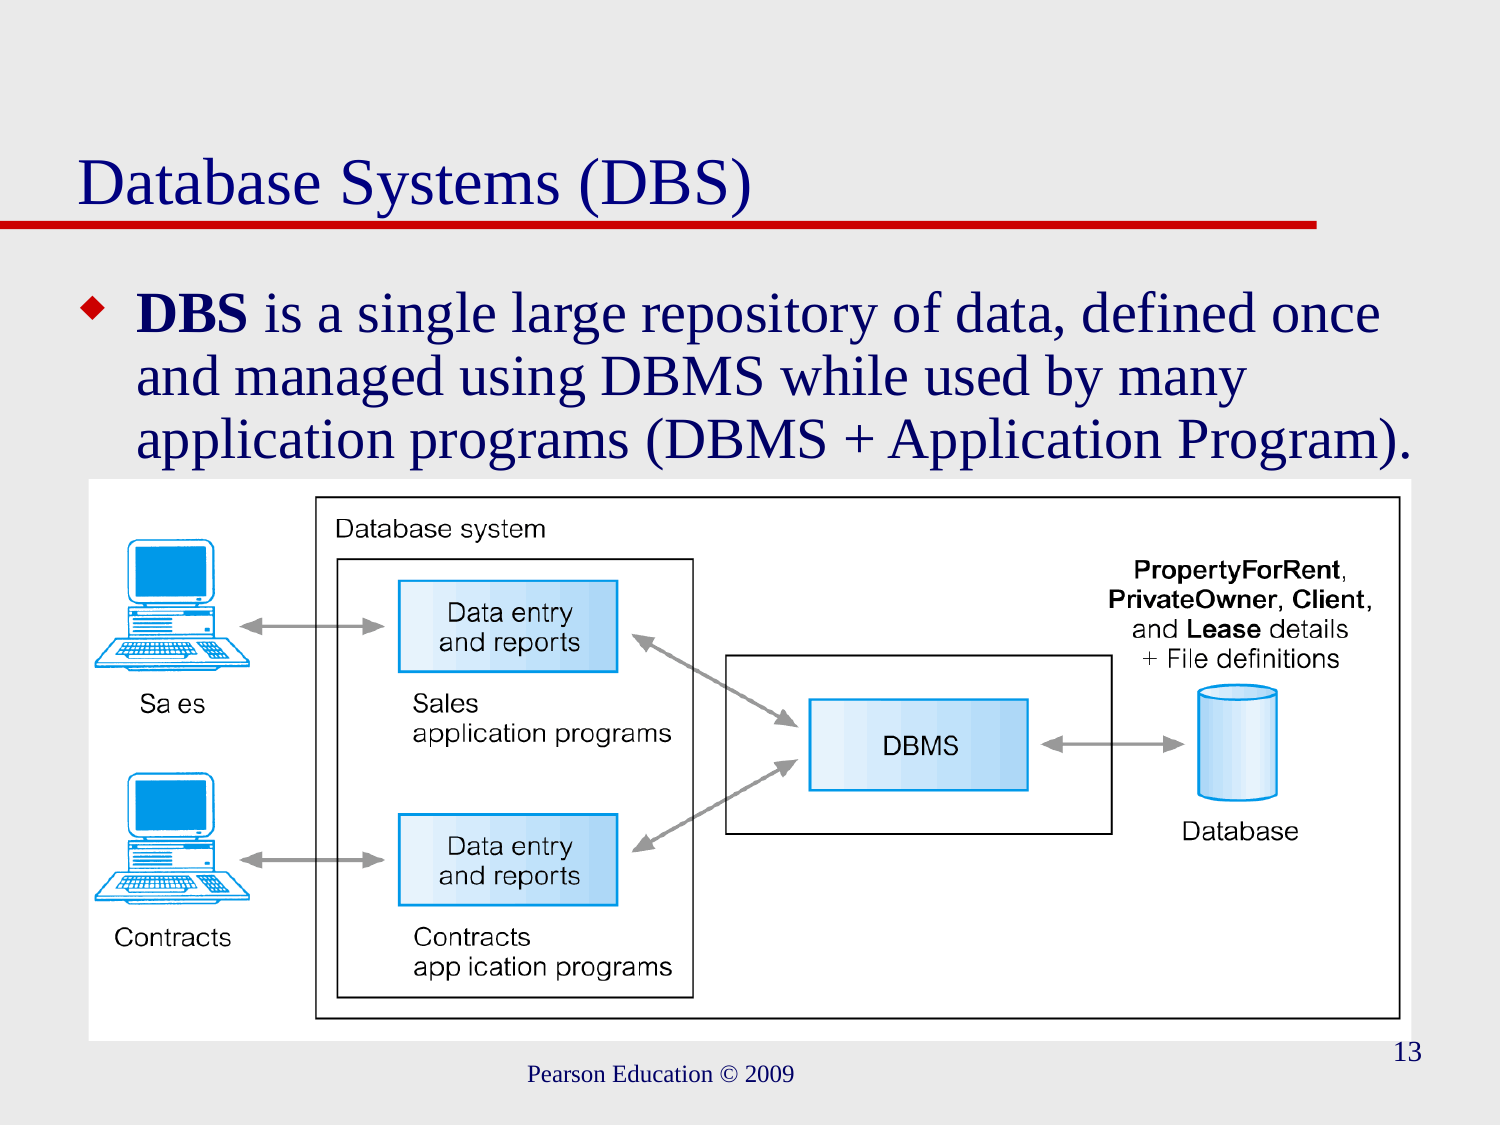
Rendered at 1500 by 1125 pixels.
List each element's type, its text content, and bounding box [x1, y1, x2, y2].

slide_number 13 [1124, 1012, 1438, 1088]
title Database Systems (DBS) [62, 43, 1338, 226]
text_box Pearson Education © 2009 [512, 1050, 1038, 1095]
picture [88, 479, 1412, 1041]
list DBS is a single large repository of data, defined once and managed using DBMS while used by many application programs (DBMS + Application Program). [64, 274, 1460, 1000]
text_box User 1 (Sales) [76, 597, 83, 648]
